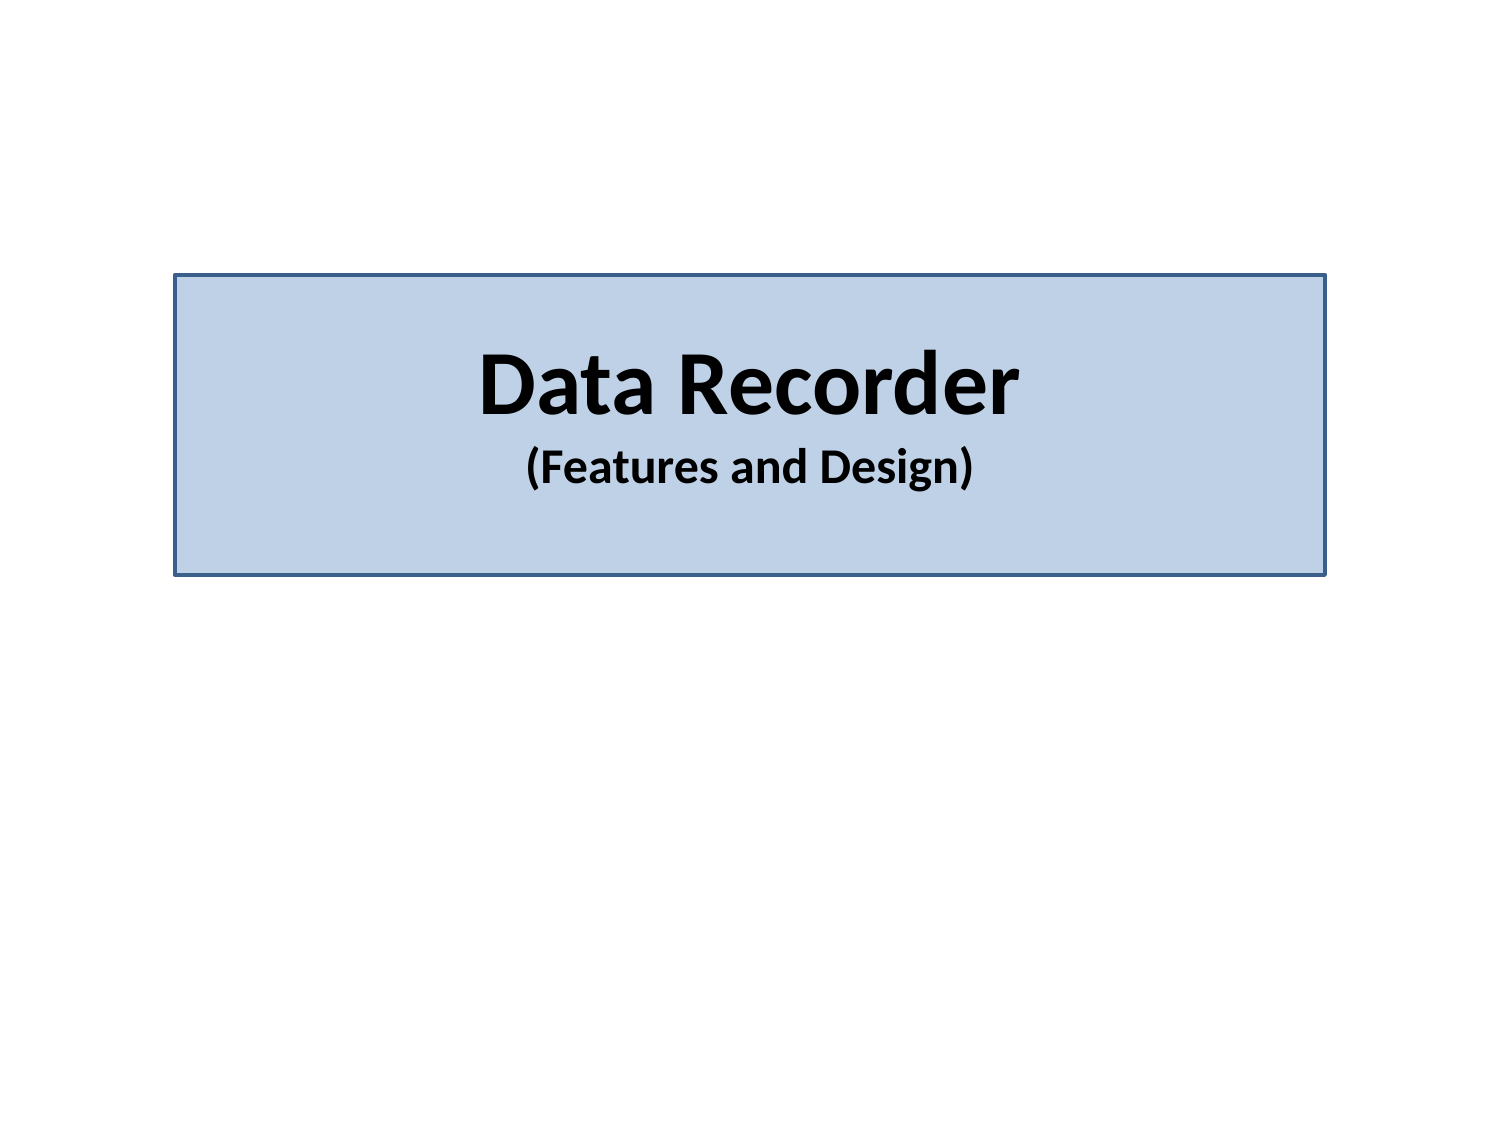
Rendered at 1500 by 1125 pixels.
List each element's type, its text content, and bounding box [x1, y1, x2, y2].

text_box [173, 529, 1327, 577]
text_box [173, 273, 1327, 287]
title Data Recorder (Features and Design) [0, 287, 1500, 529]
